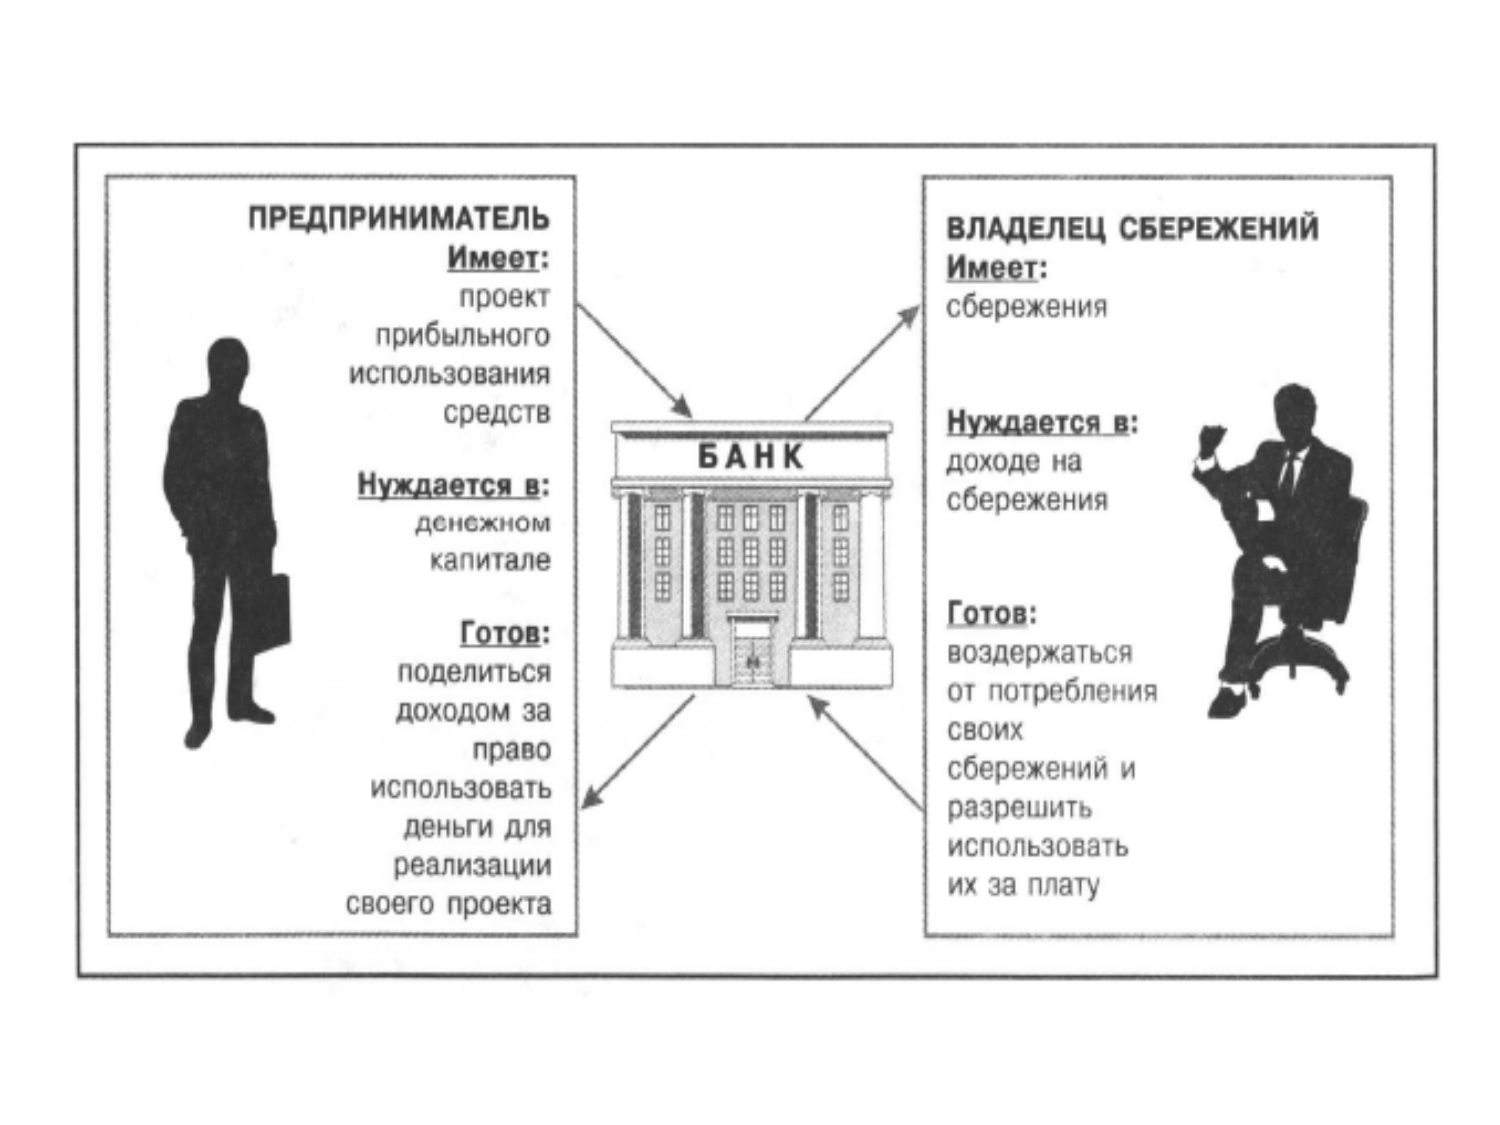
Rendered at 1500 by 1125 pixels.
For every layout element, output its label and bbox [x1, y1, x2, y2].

picture [67, 128, 1447, 997]
